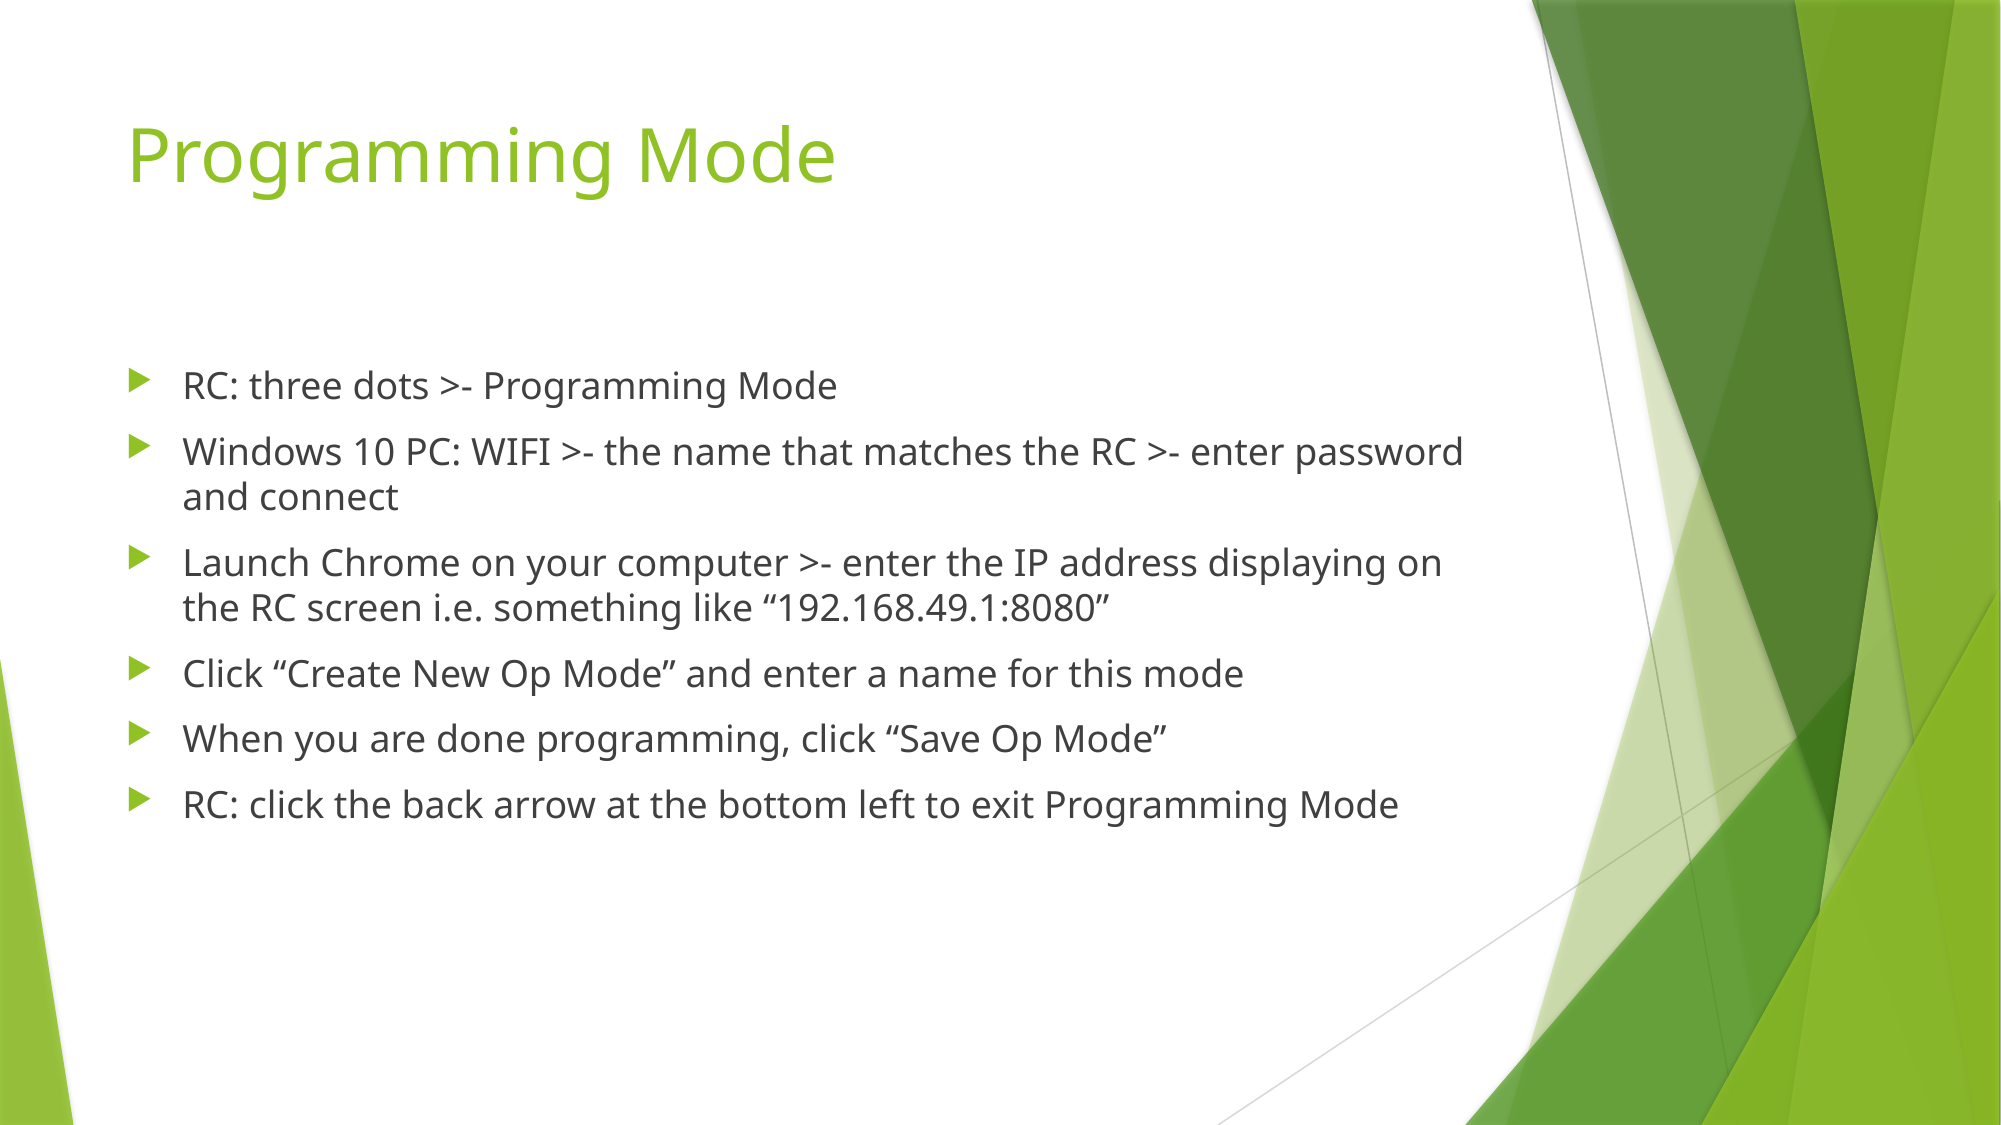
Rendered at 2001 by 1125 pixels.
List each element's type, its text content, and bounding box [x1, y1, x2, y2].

list RC: three dots >- Programming Mode Windows 10 PC: WIFI >- the name that matches the RC >- enter password and connect Launch Chrome on your computer >- enter the IP address displaying on the RC screen i.e. something like “192.168.49.1:8080” Click “Create New Op Mode” and enter a name for this mode When you are done programming, click “Save Op Mode” RC: click the back arrow at the bottom left to exit Programming Mode [111, 354, 1522, 992]
title Programming Mode [111, 99, 1522, 317]
